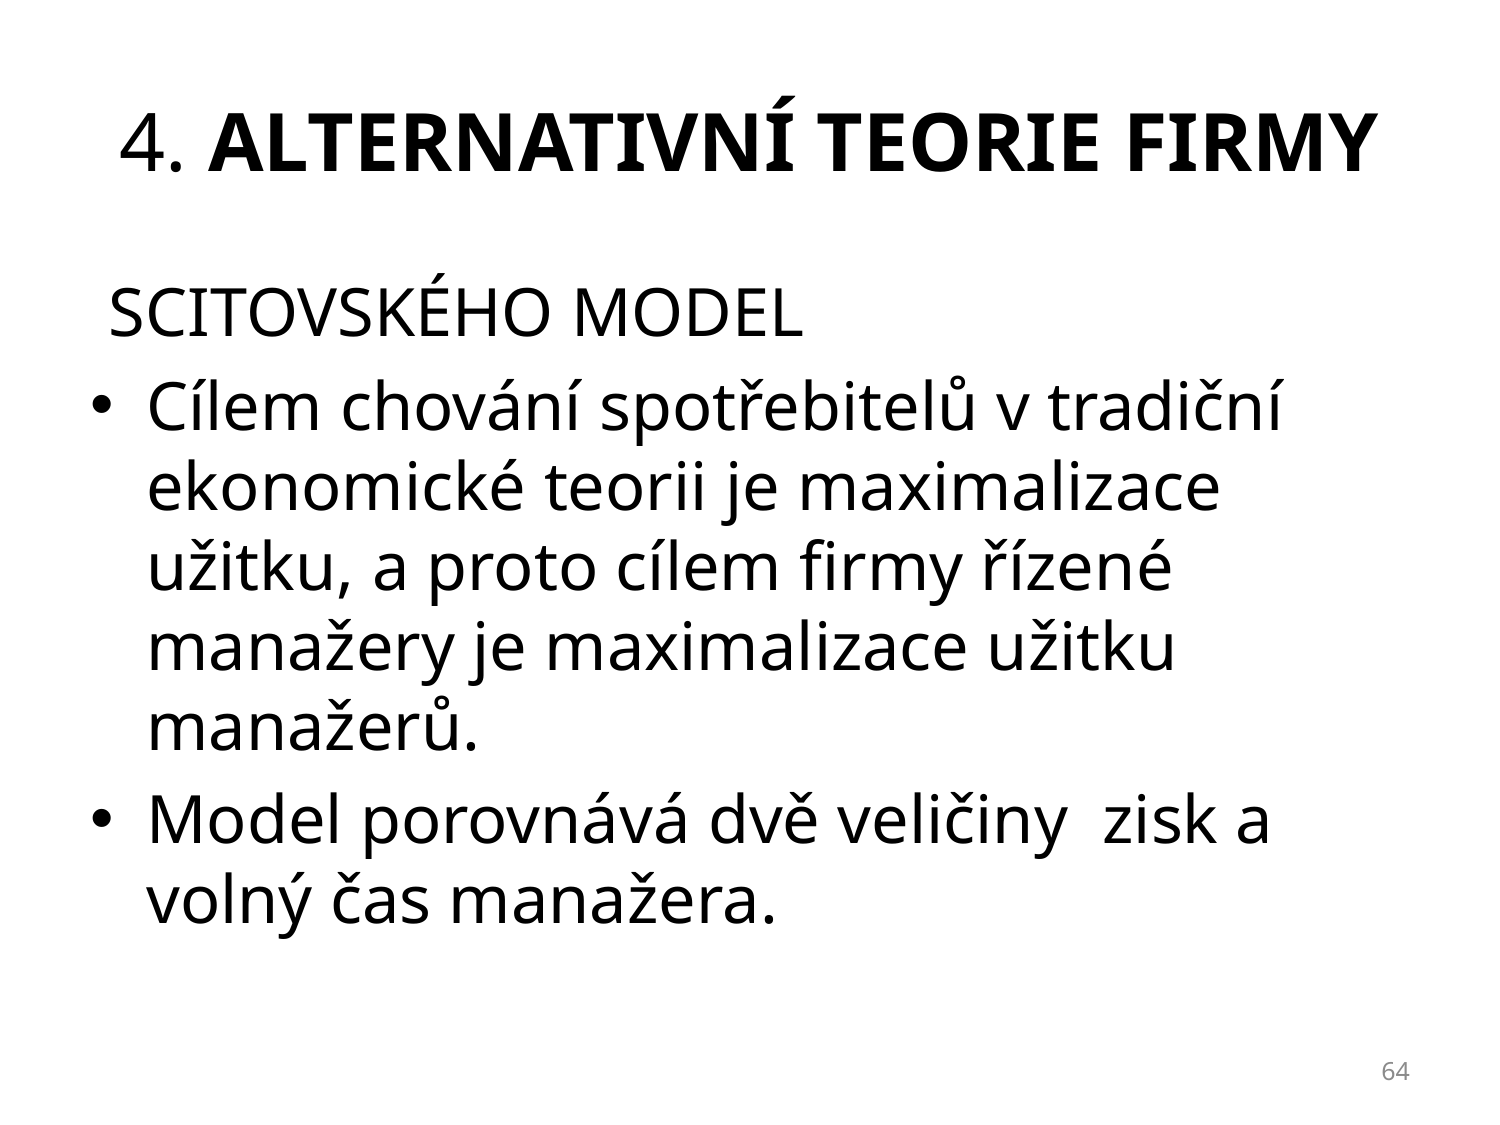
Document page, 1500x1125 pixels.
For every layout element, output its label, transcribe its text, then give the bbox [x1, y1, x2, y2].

list SCITOVSKÉHO MODEL Cílem chování spotřebitelů v tradiční ekonomické teorii je maximalizace užitku, a proto cílem firmy řízené manažery je maximalizace užitku manažerů. Model porovnává dvě veličiny zisk a volný čas manažera. [75, 262, 1425, 1005]
title 4. ALTERNATIVNÍ TEORIE FIRMY [75, 45, 1425, 233]
slide_number 64 [1074, 1042, 1425, 1103]
